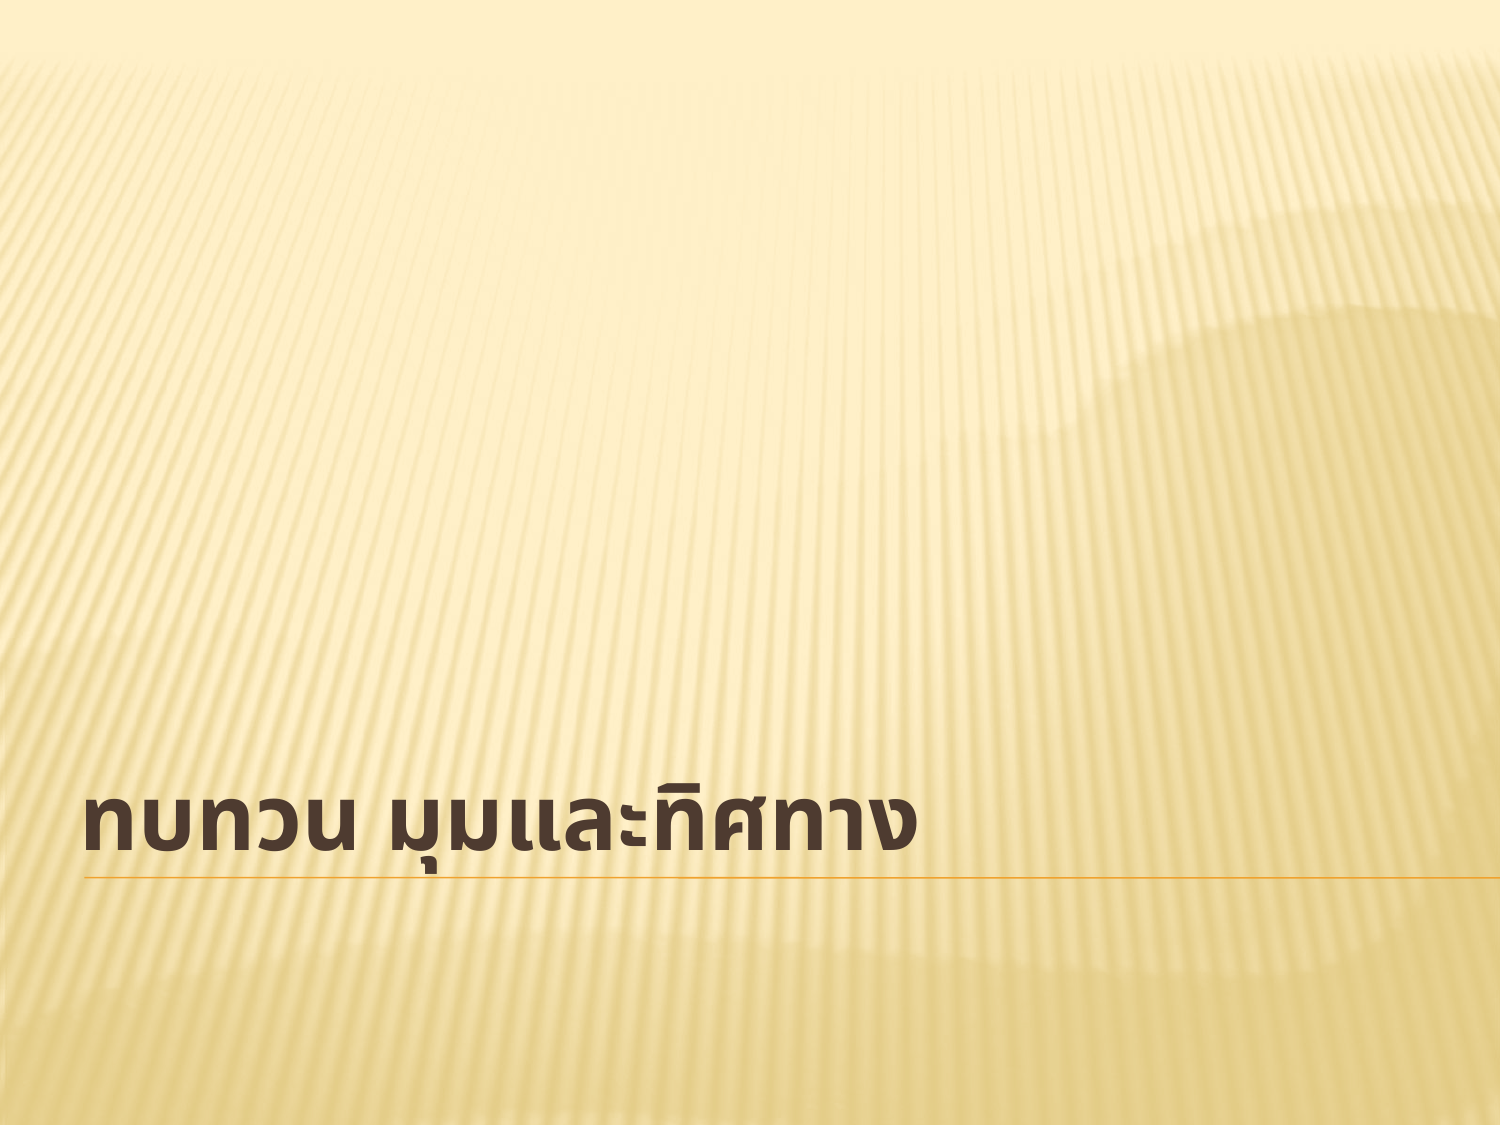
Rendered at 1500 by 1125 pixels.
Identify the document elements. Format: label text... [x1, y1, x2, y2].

title ทบทวน มุมและทิศทาง [64, 751, 1453, 952]
